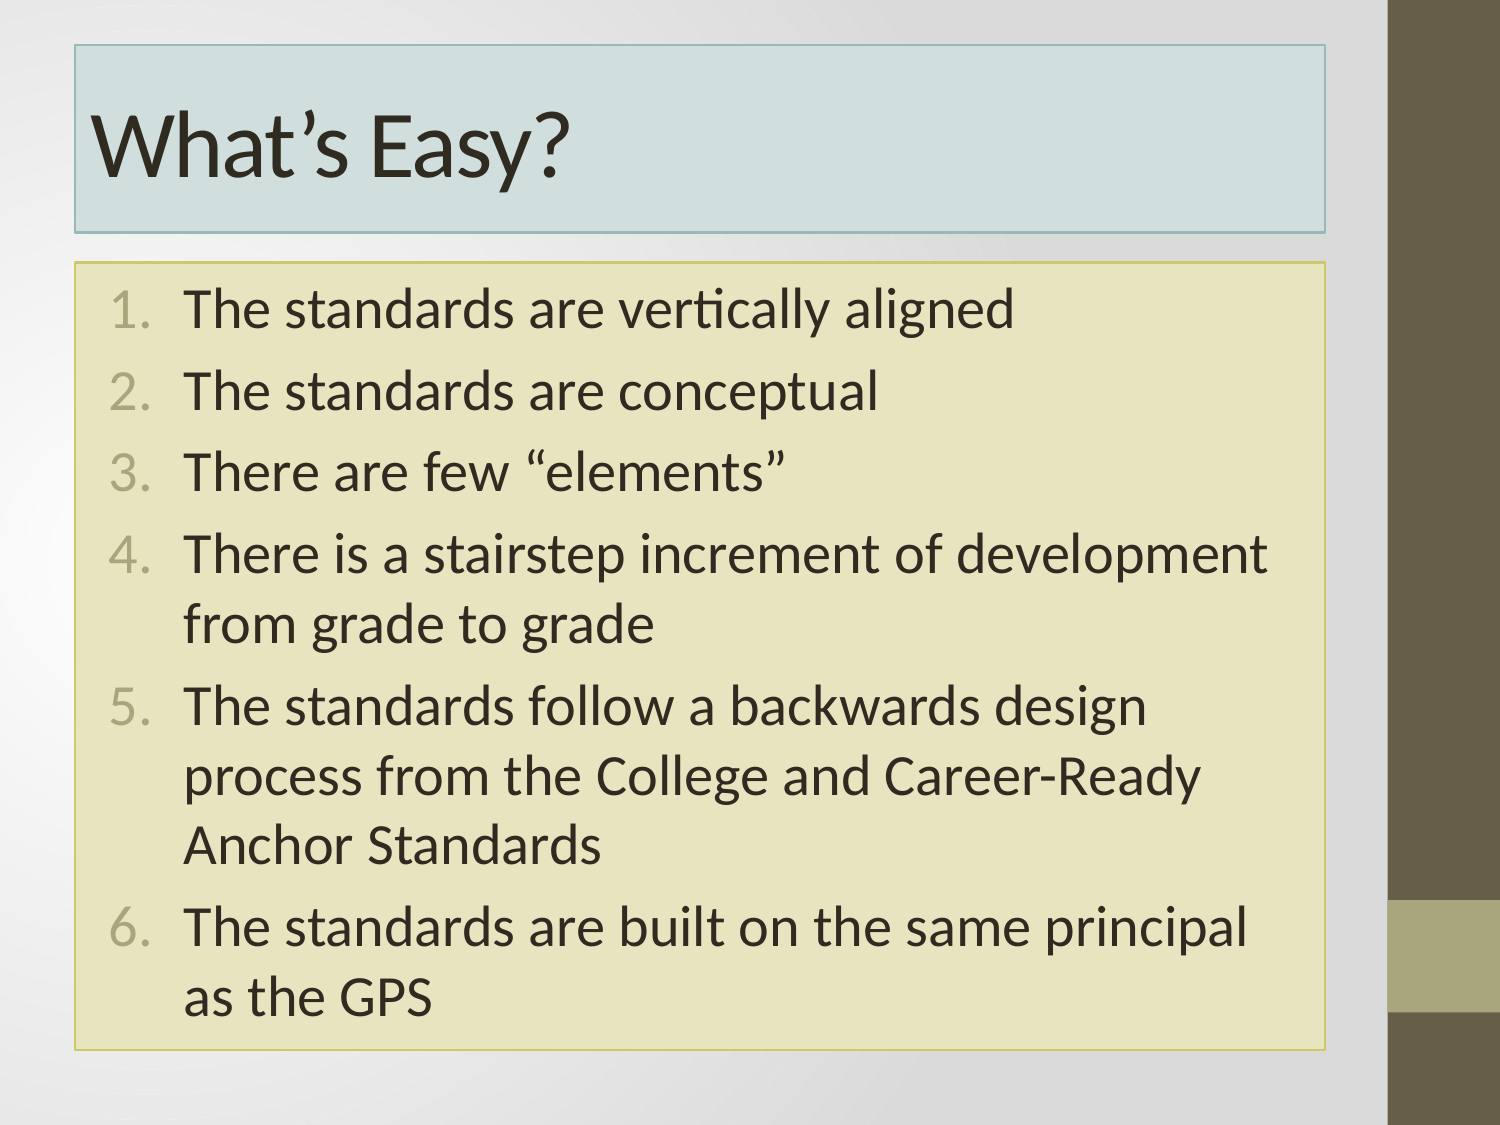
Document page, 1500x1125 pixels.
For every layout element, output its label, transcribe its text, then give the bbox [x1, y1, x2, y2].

list The standards are vertically aligned The standards are conceptual There are few “elements” There is a stairstep increment of development from grade to grade The standards follow a backwards design process from the College and Career-Ready Anchor Standards The standards are built on the same principal as the GPS [74, 261, 1326, 1051]
title What’s Easy? [74, 44, 1326, 234]
